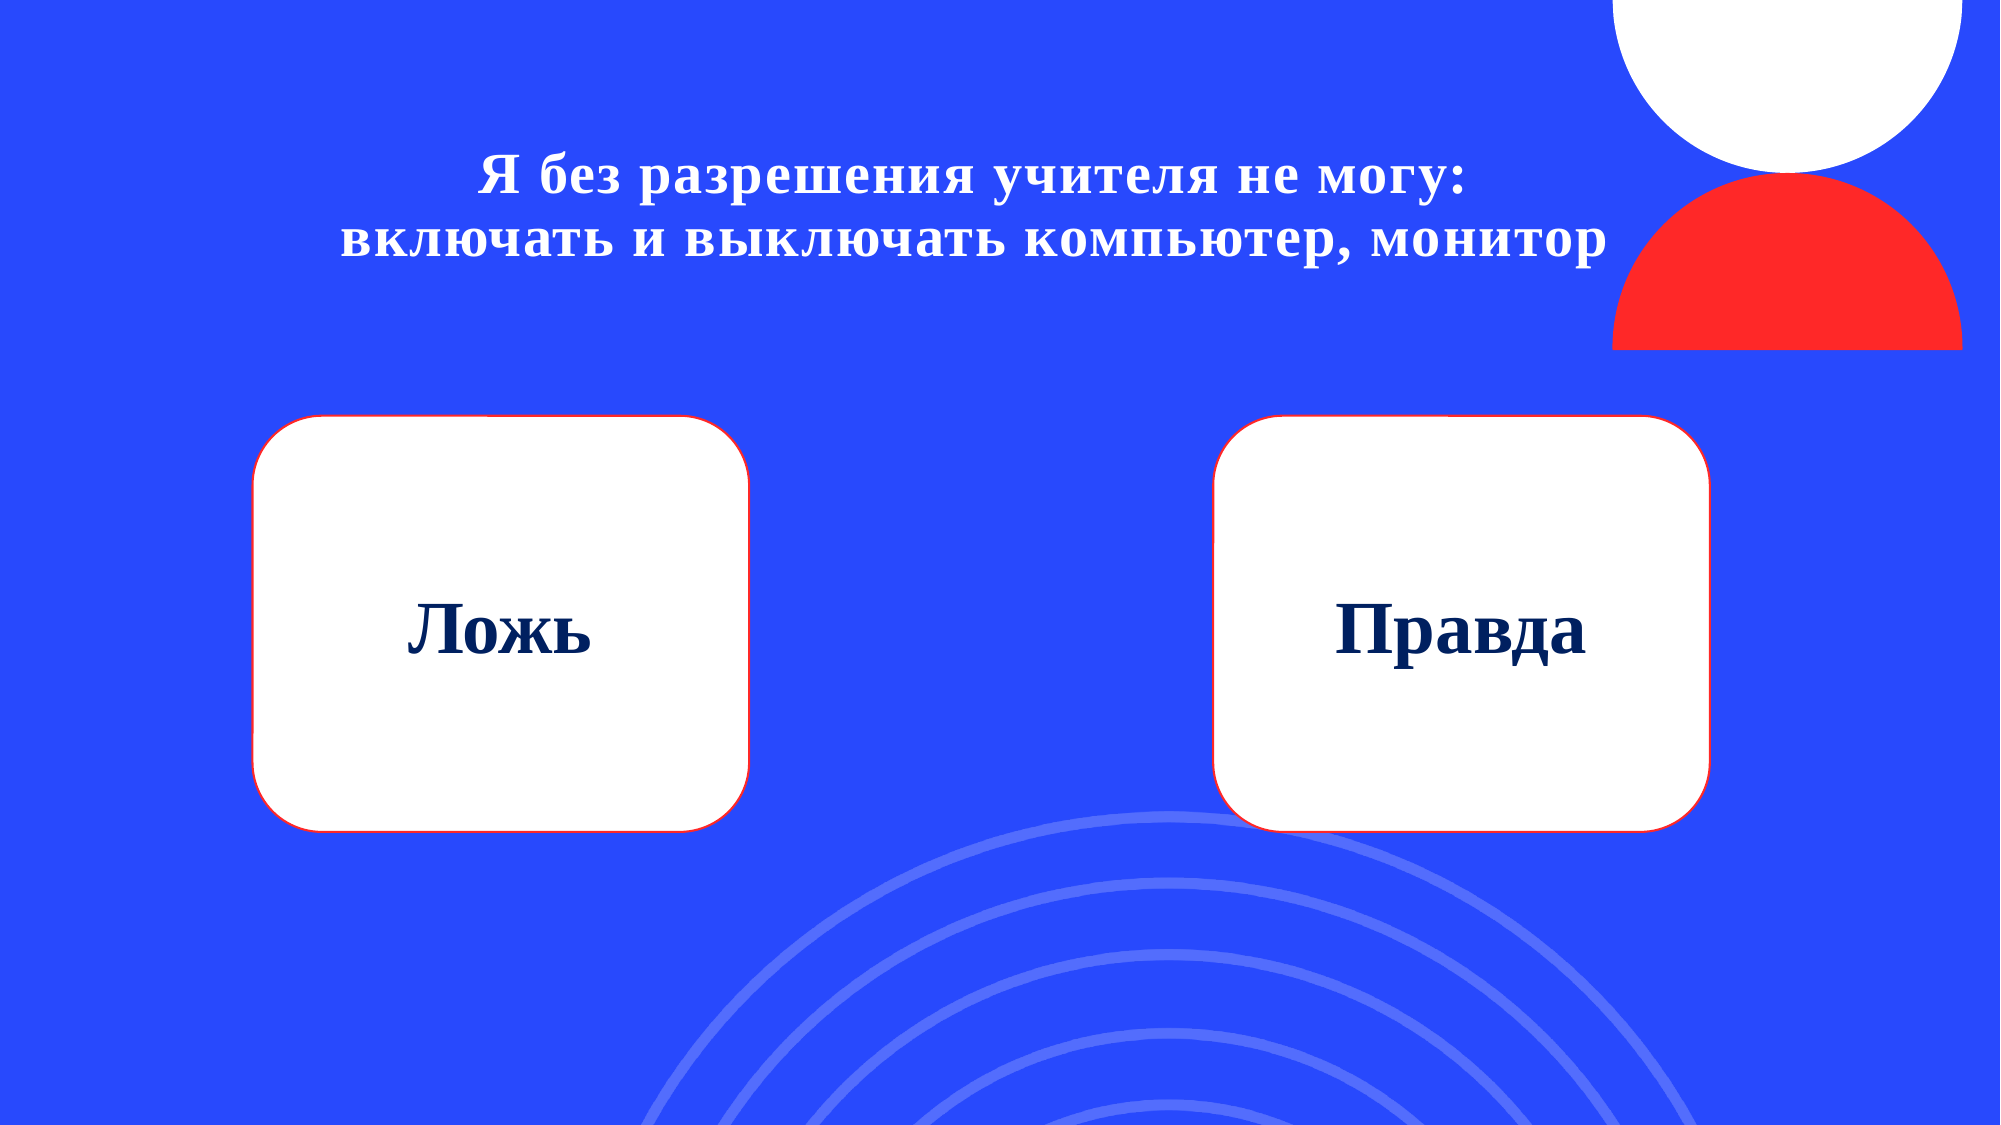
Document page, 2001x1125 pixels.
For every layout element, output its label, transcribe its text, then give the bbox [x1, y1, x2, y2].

text_box Правда [1212, 414, 1711, 833]
picture [567, 811, 1770, 1125]
text_box Ложь [251, 414, 751, 833]
title Я без разрешения учителя не могу: включать и выключать компьютер, монитор [240, 143, 1710, 347]
